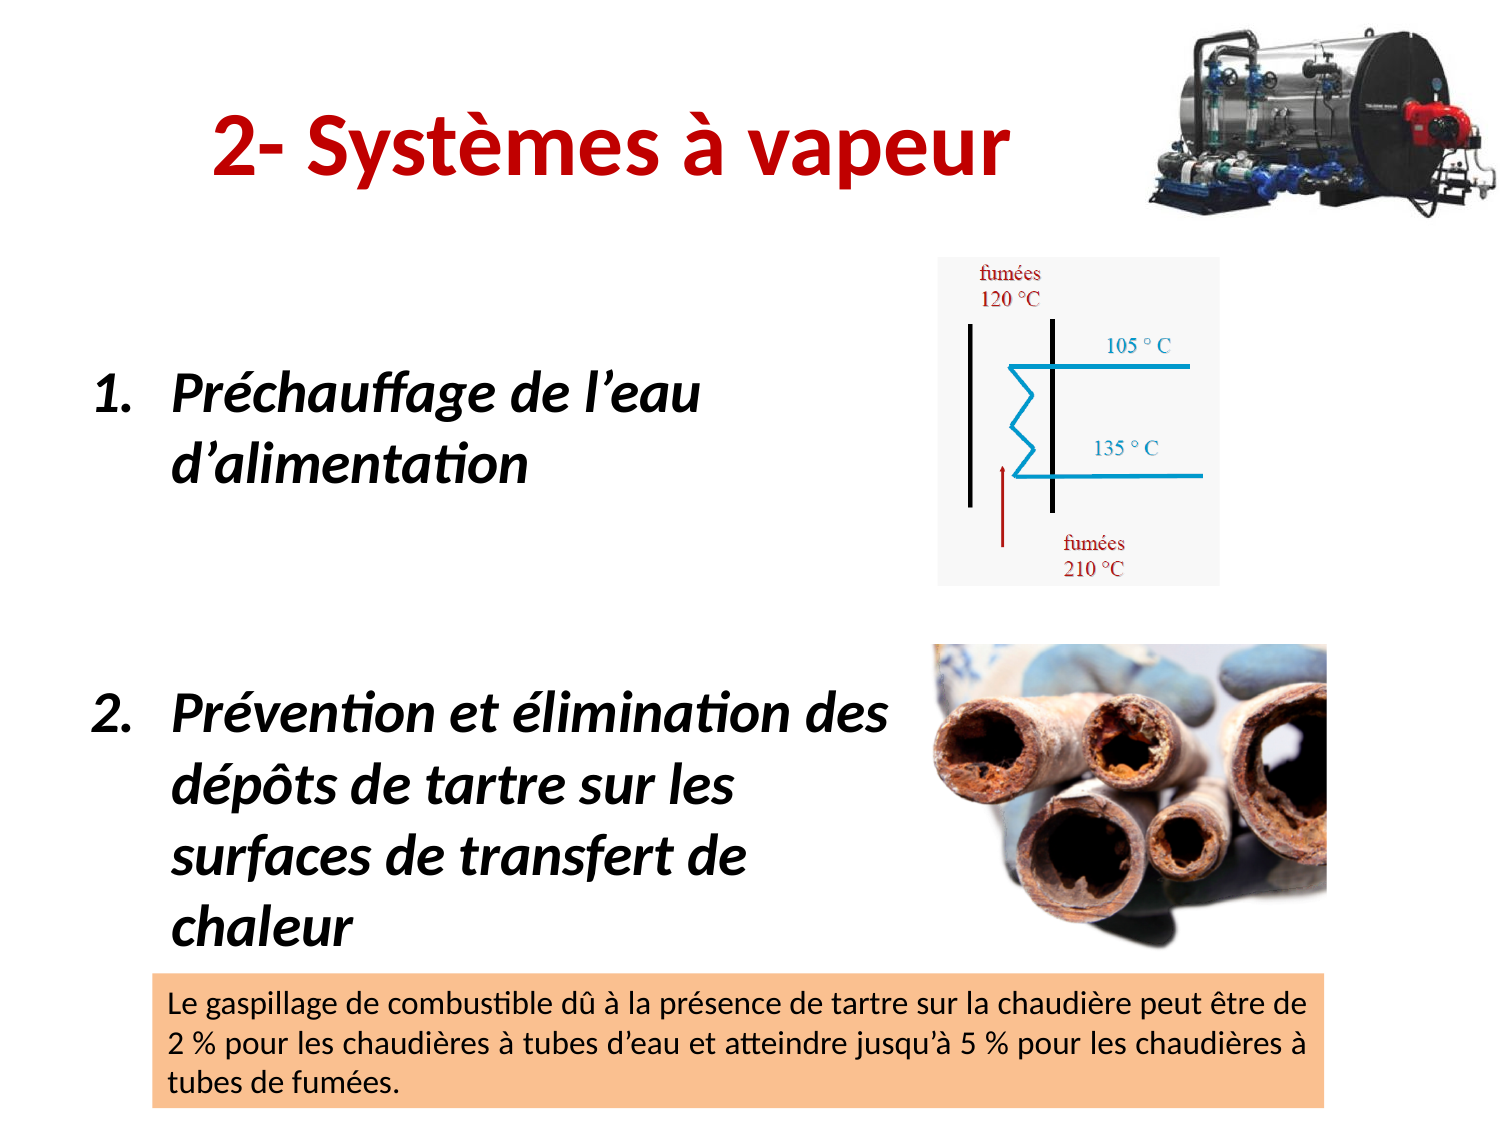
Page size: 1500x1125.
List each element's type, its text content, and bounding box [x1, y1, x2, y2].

text_box Le gaspillage de combustible dû à la présence de tartre sur la chaudière peut être de 2 % pour les chaudières à tubes d’eau et atteindre jusqu’à 5 % pour les chaudières à tubes de fumées. [152, 973, 1325, 1109]
list Préchauffage de l’eau d’alimentation Prévention et élimination des dépôts de tartre sur les surfaces de transfert de chaleur [75, 262, 926, 973]
picture [902, 644, 1327, 952]
picture [937, 0, 1500, 587]
title 2- Systèmes à vapeur [75, 45, 1140, 233]
